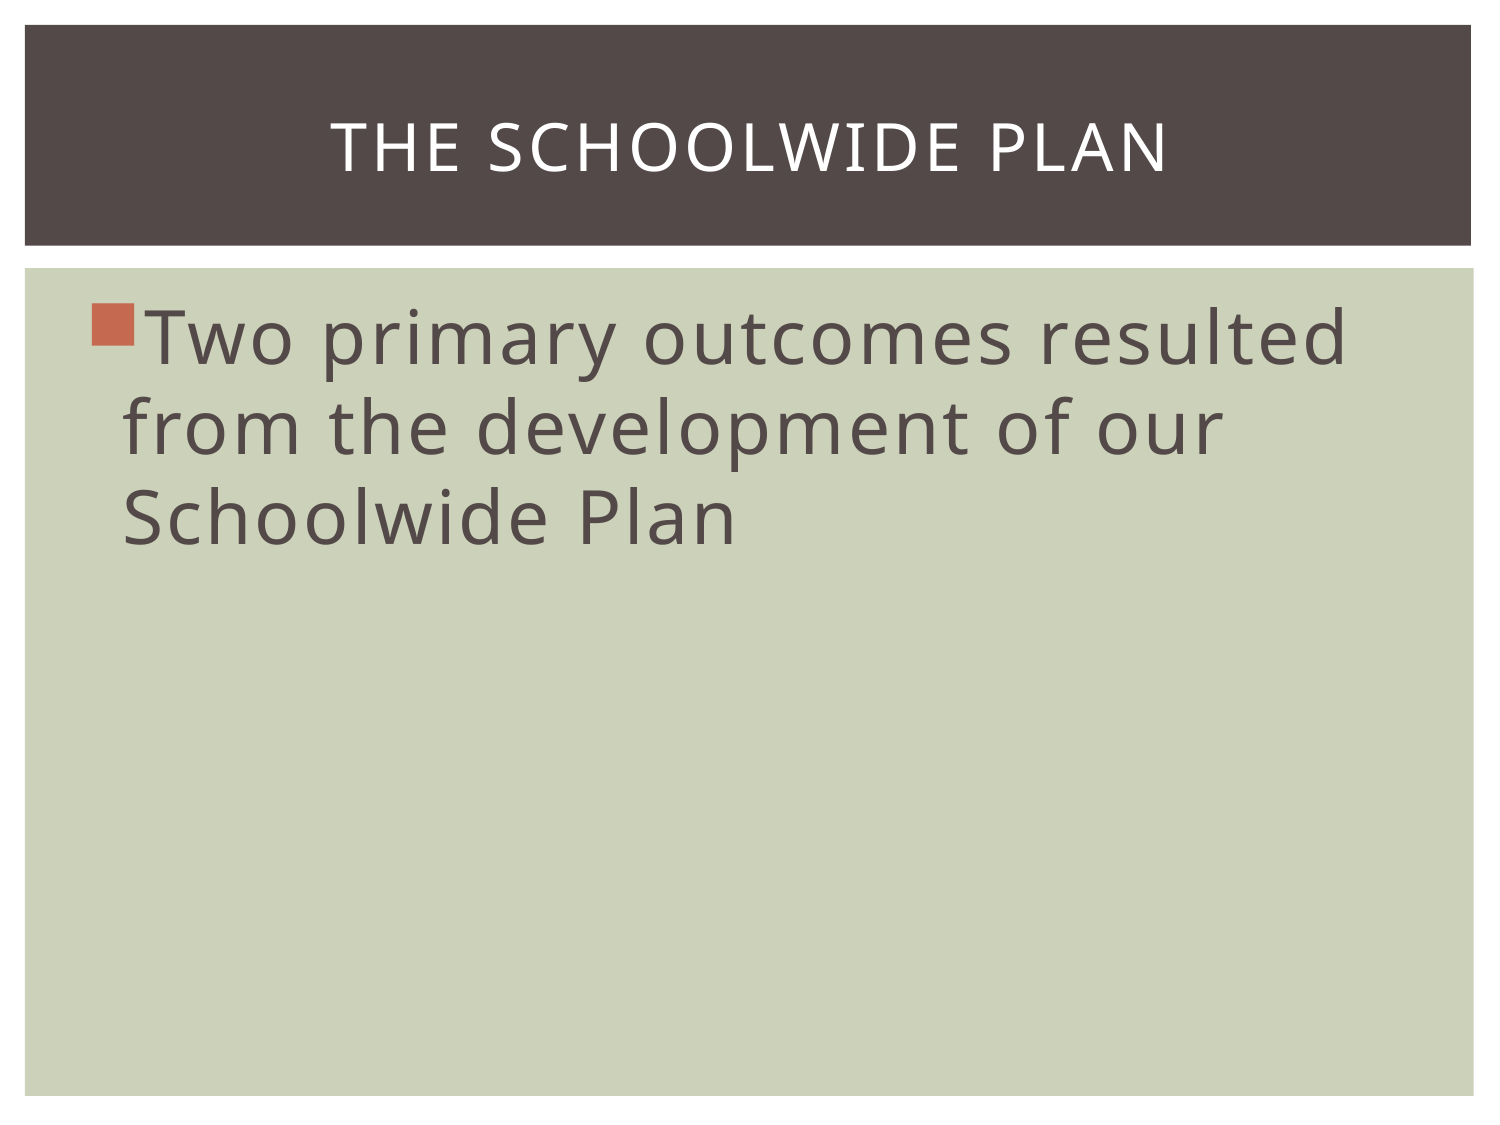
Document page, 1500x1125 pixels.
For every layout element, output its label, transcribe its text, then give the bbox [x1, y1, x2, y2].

title the Schoolwide Plan [62, 58, 1438, 232]
list Two primary outcomes resulted from the development of our Schoolwide Plan [62, 281, 1442, 1005]
